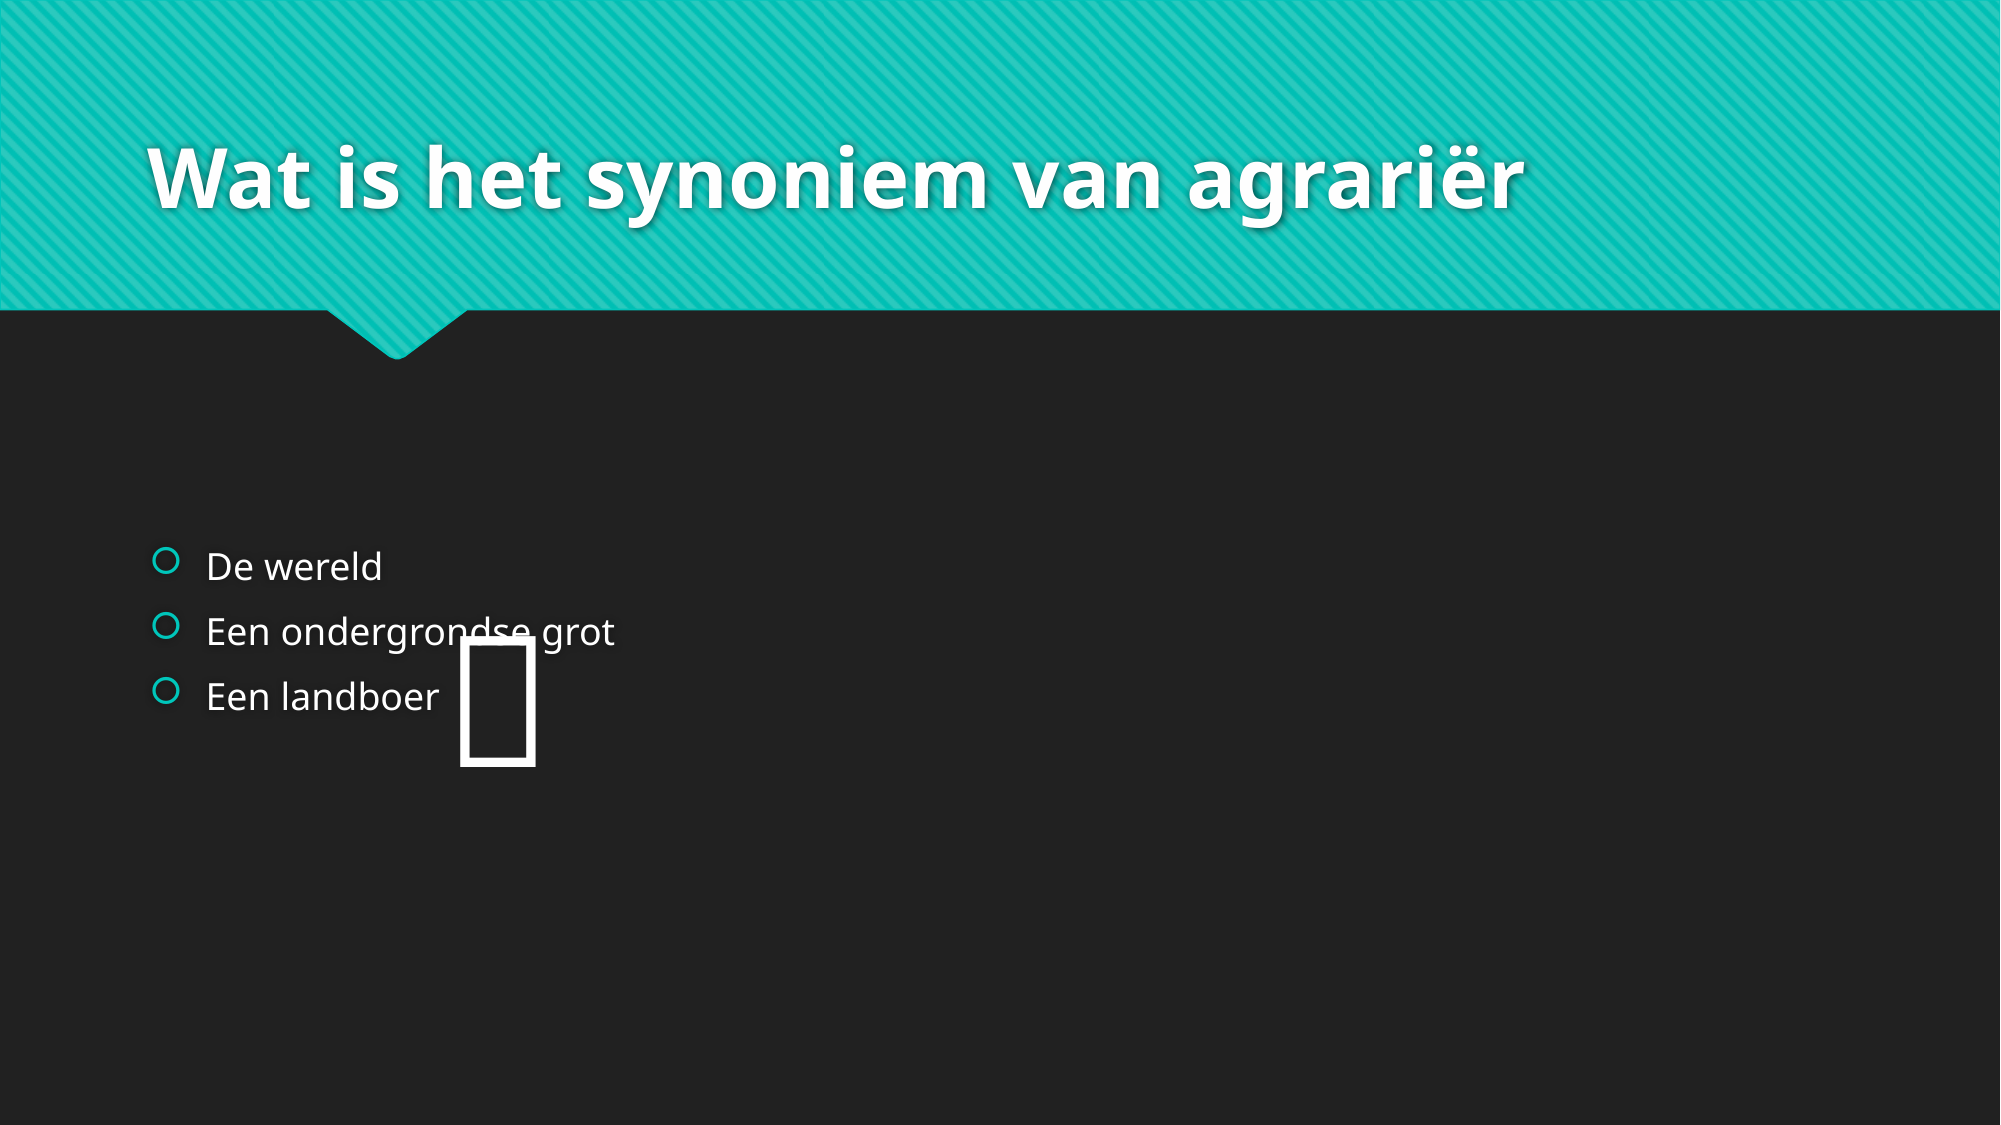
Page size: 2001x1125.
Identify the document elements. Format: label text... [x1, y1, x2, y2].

list De wereld Een ondergrondse grot Een landboer [134, 364, 1866, 962]
text_box  [429, 577, 1053, 812]
title Wat is het synoniem van agrariër [132, 73, 1868, 233]
